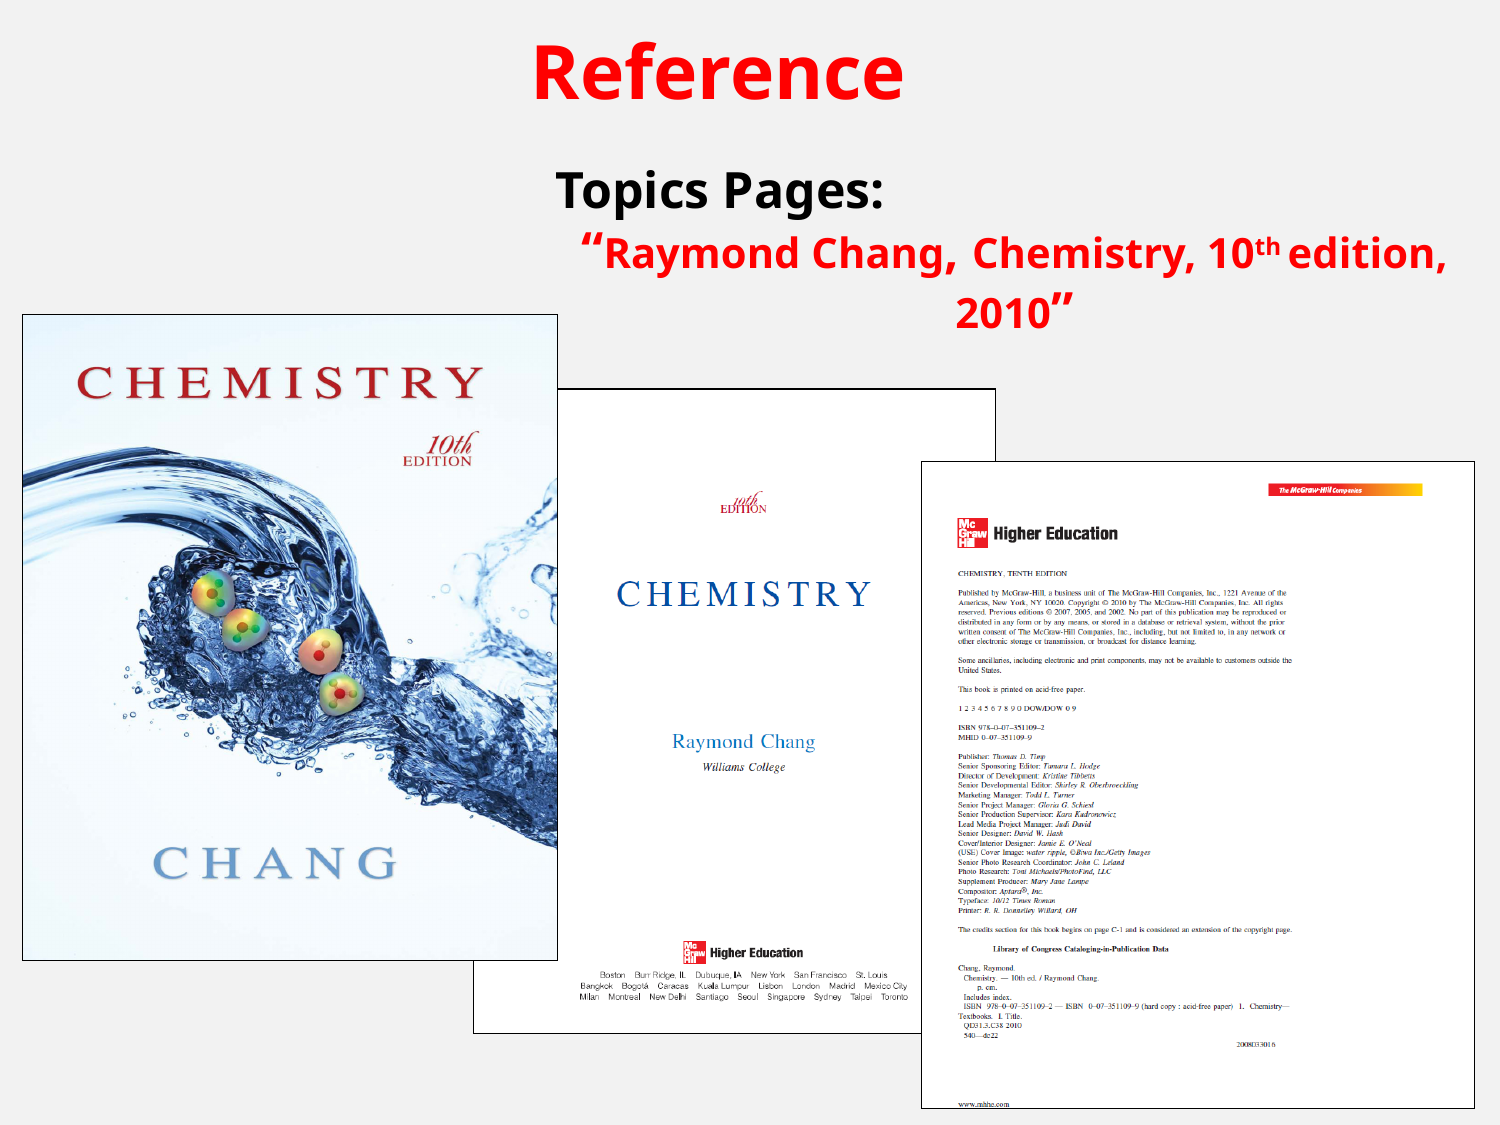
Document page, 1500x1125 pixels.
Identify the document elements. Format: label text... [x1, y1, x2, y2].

picture [22, 314, 1475, 1109]
text_box Reference [515, 17, 922, 123]
text_box Topics Pages: “Raymond Chang, Chemistry, 10th edition, 2010” [541, 150, 1488, 346]
